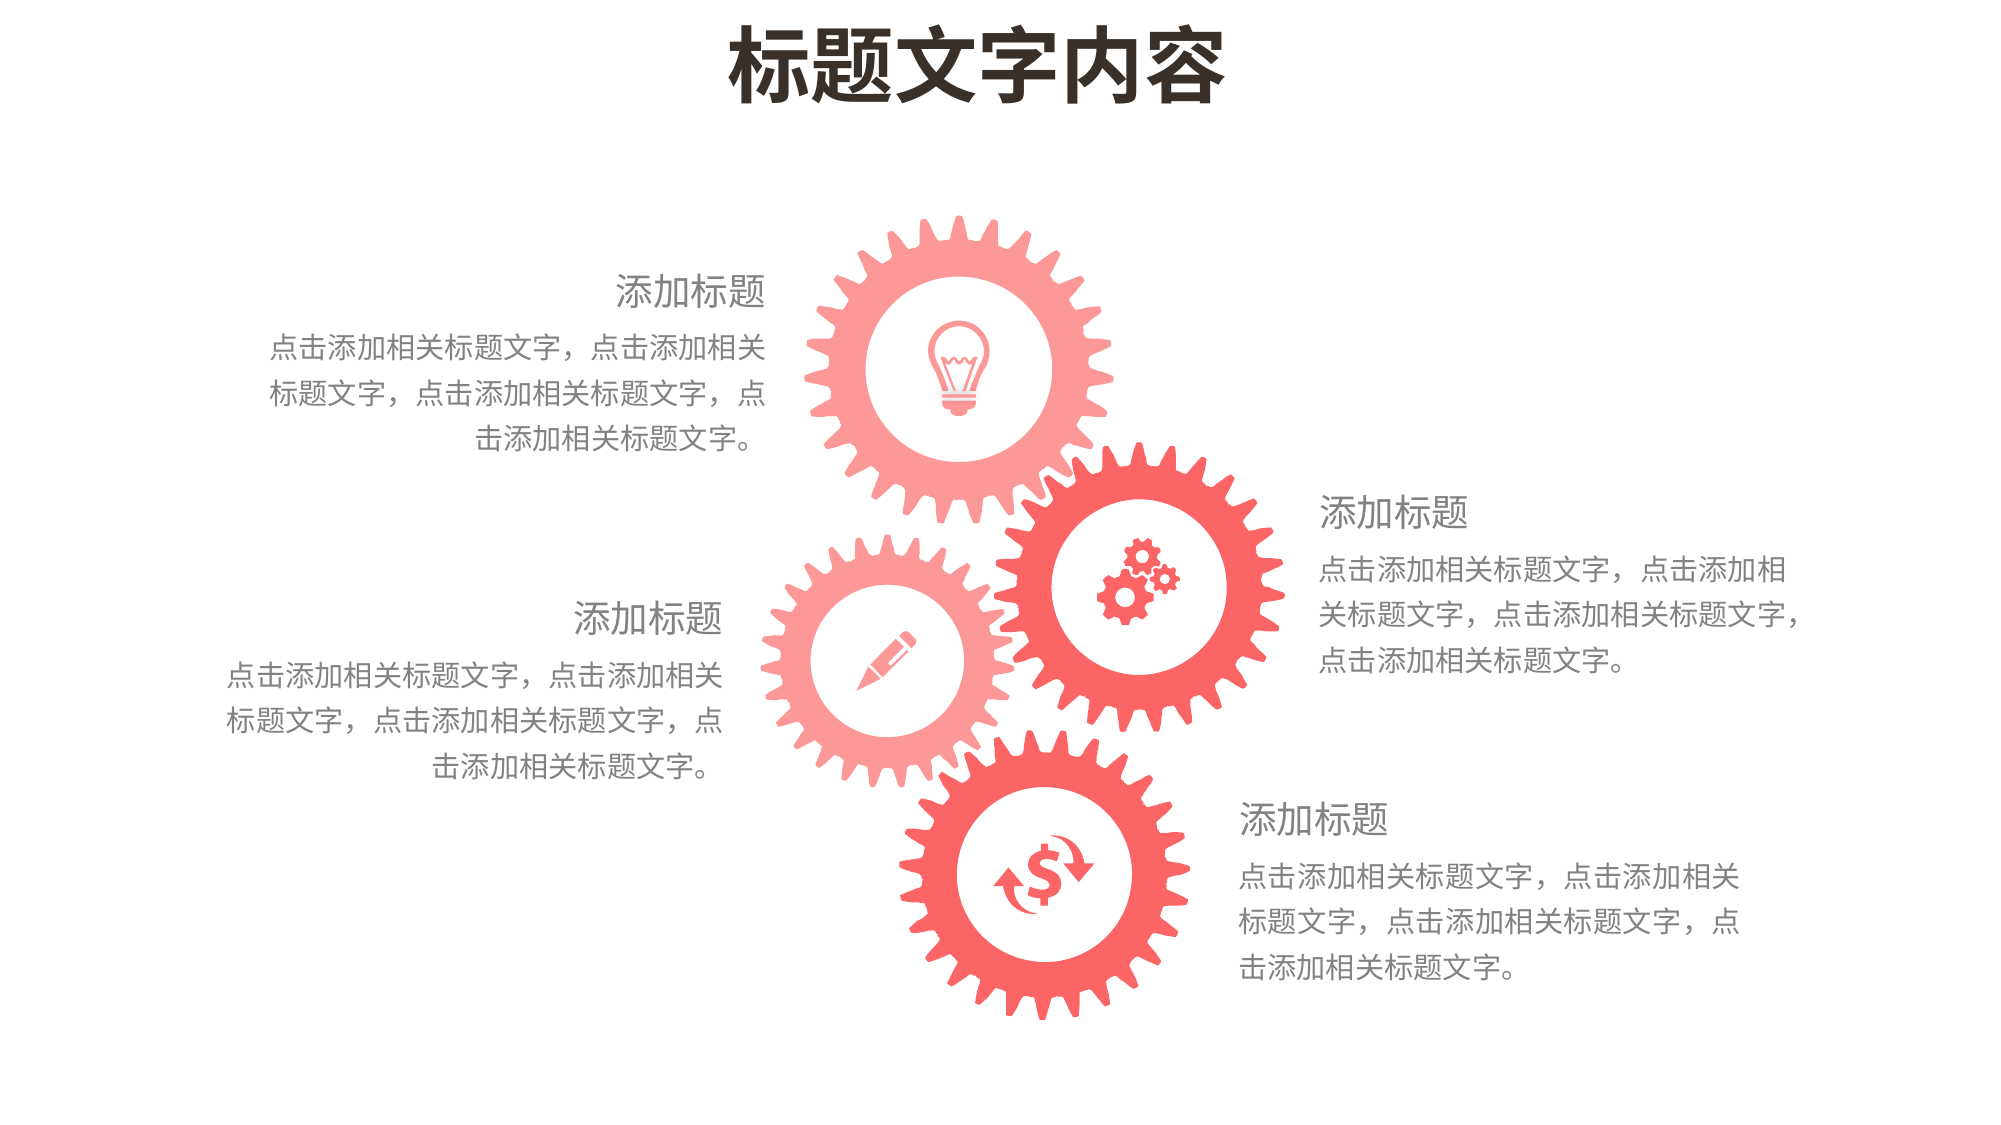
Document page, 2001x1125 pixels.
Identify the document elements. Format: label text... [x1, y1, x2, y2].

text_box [1223, 774, 1757, 994]
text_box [1303, 468, 1826, 687]
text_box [196, 574, 740, 793]
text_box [243, 246, 782, 466]
text_box 标题文字内容 [713, 5, 1243, 121]
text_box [760, 215, 1286, 1021]
